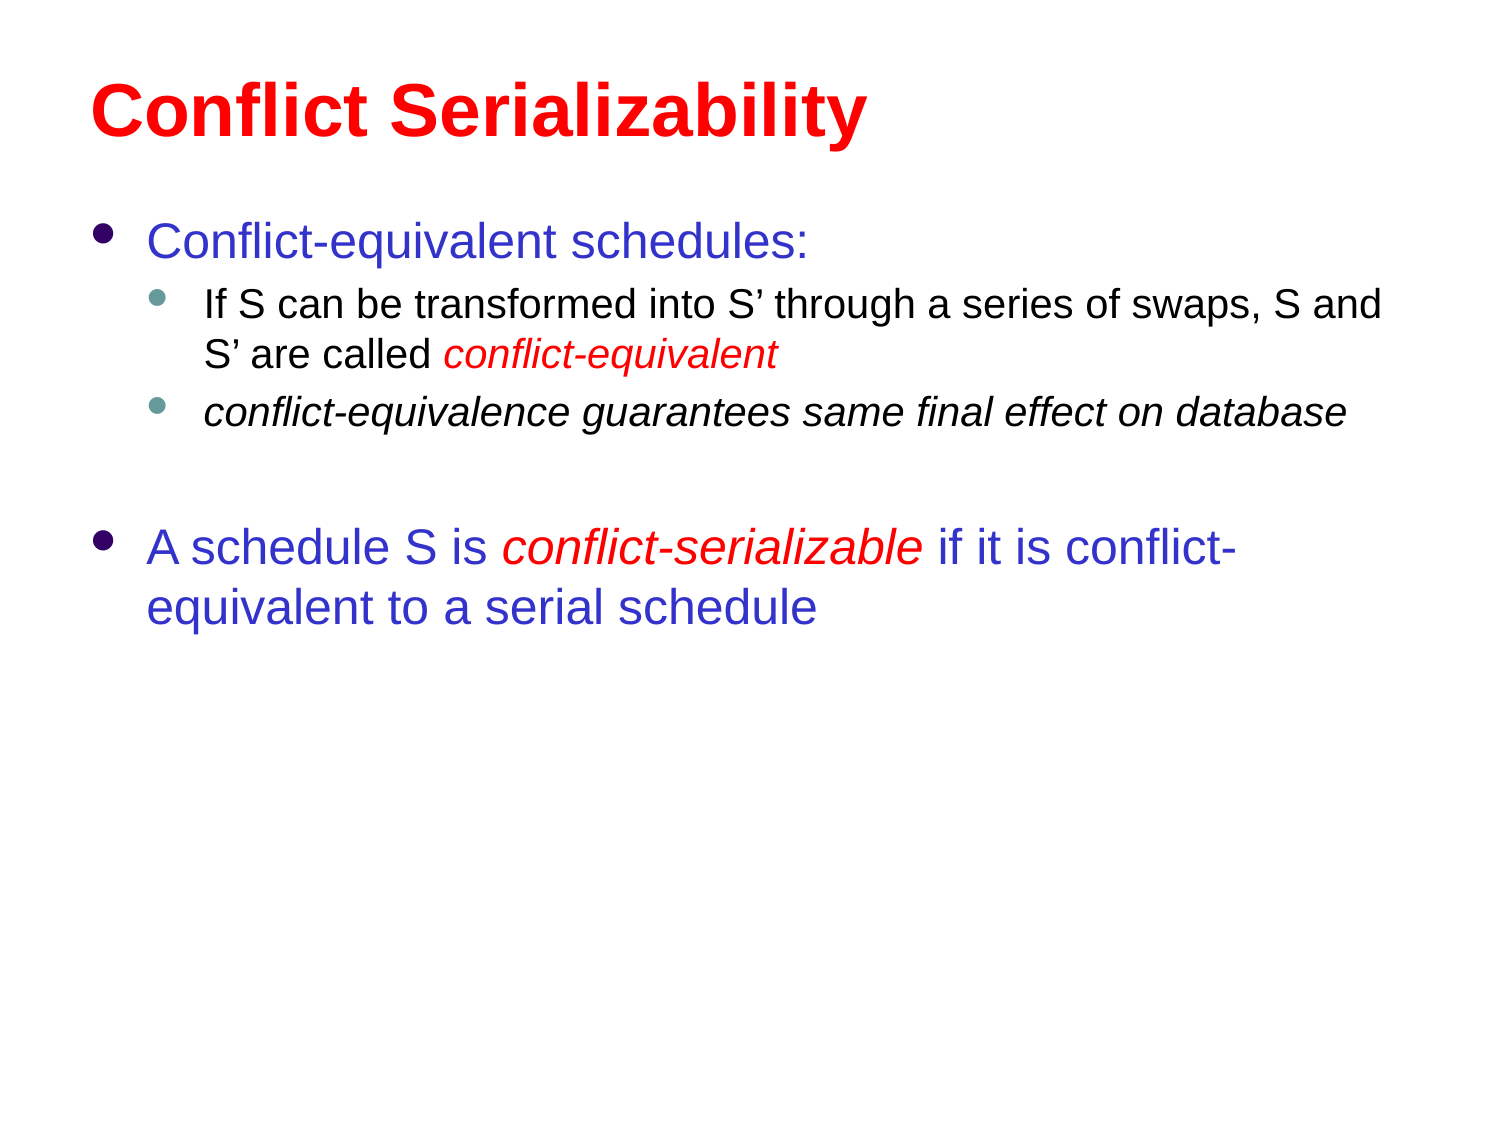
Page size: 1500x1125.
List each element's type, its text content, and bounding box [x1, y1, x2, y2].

list Conflict-equivalent schedules: If S can be transformed into S’ through a series of swaps, S and S’ are called conflict-equivalent conflict-equivalence guarantees same final effect on database A schedule S is conflict-serializable if it is conflict-equivalent to a serial schedule [74, 200, 1426, 863]
title Conflict Serializability [74, 19, 1313, 160]
